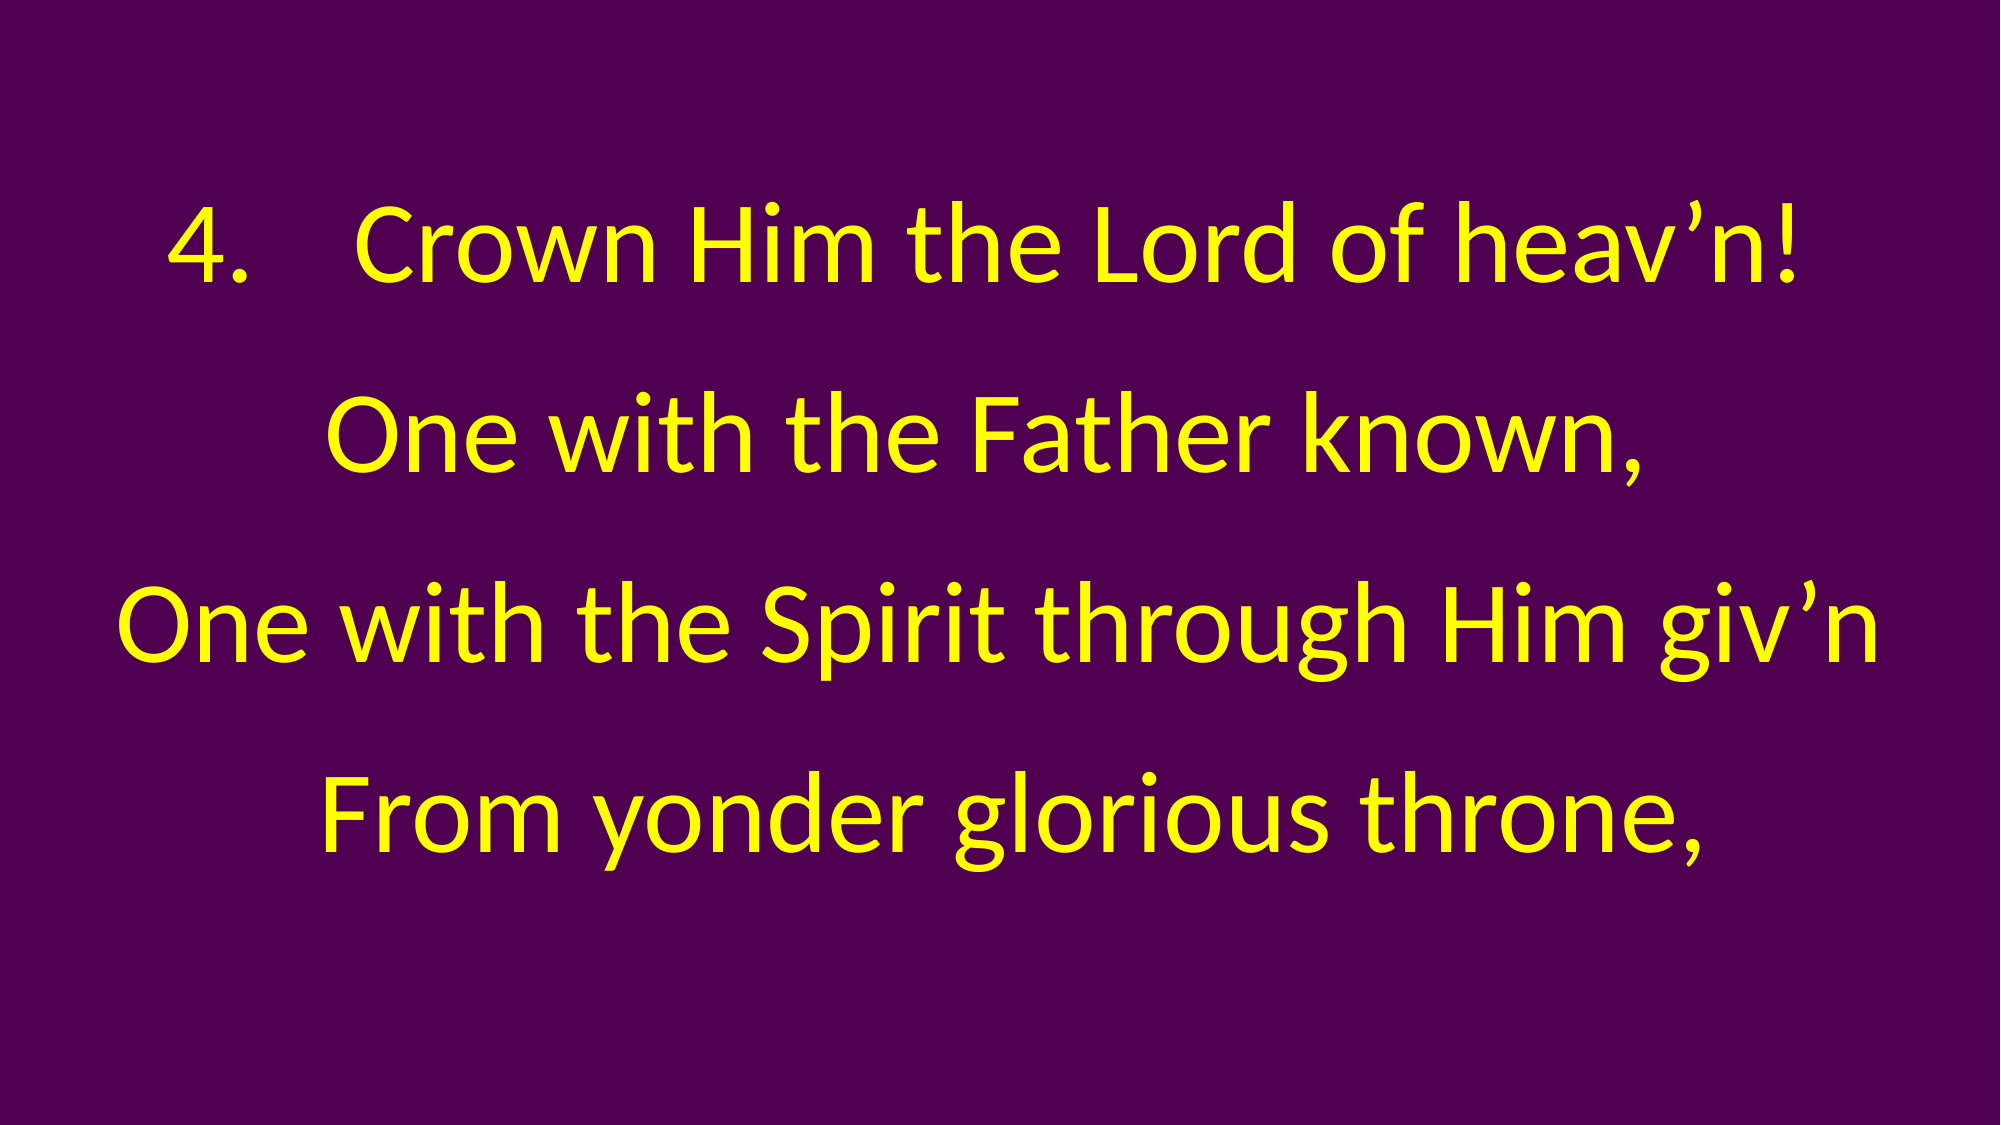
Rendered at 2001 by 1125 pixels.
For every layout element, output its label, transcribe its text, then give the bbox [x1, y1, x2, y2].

text_box Crown Him the Lord of heav’n! One with the Father known, One with the Spirit through Him giv’n From yonder glorious throne, [0, 158, 2000, 883]
